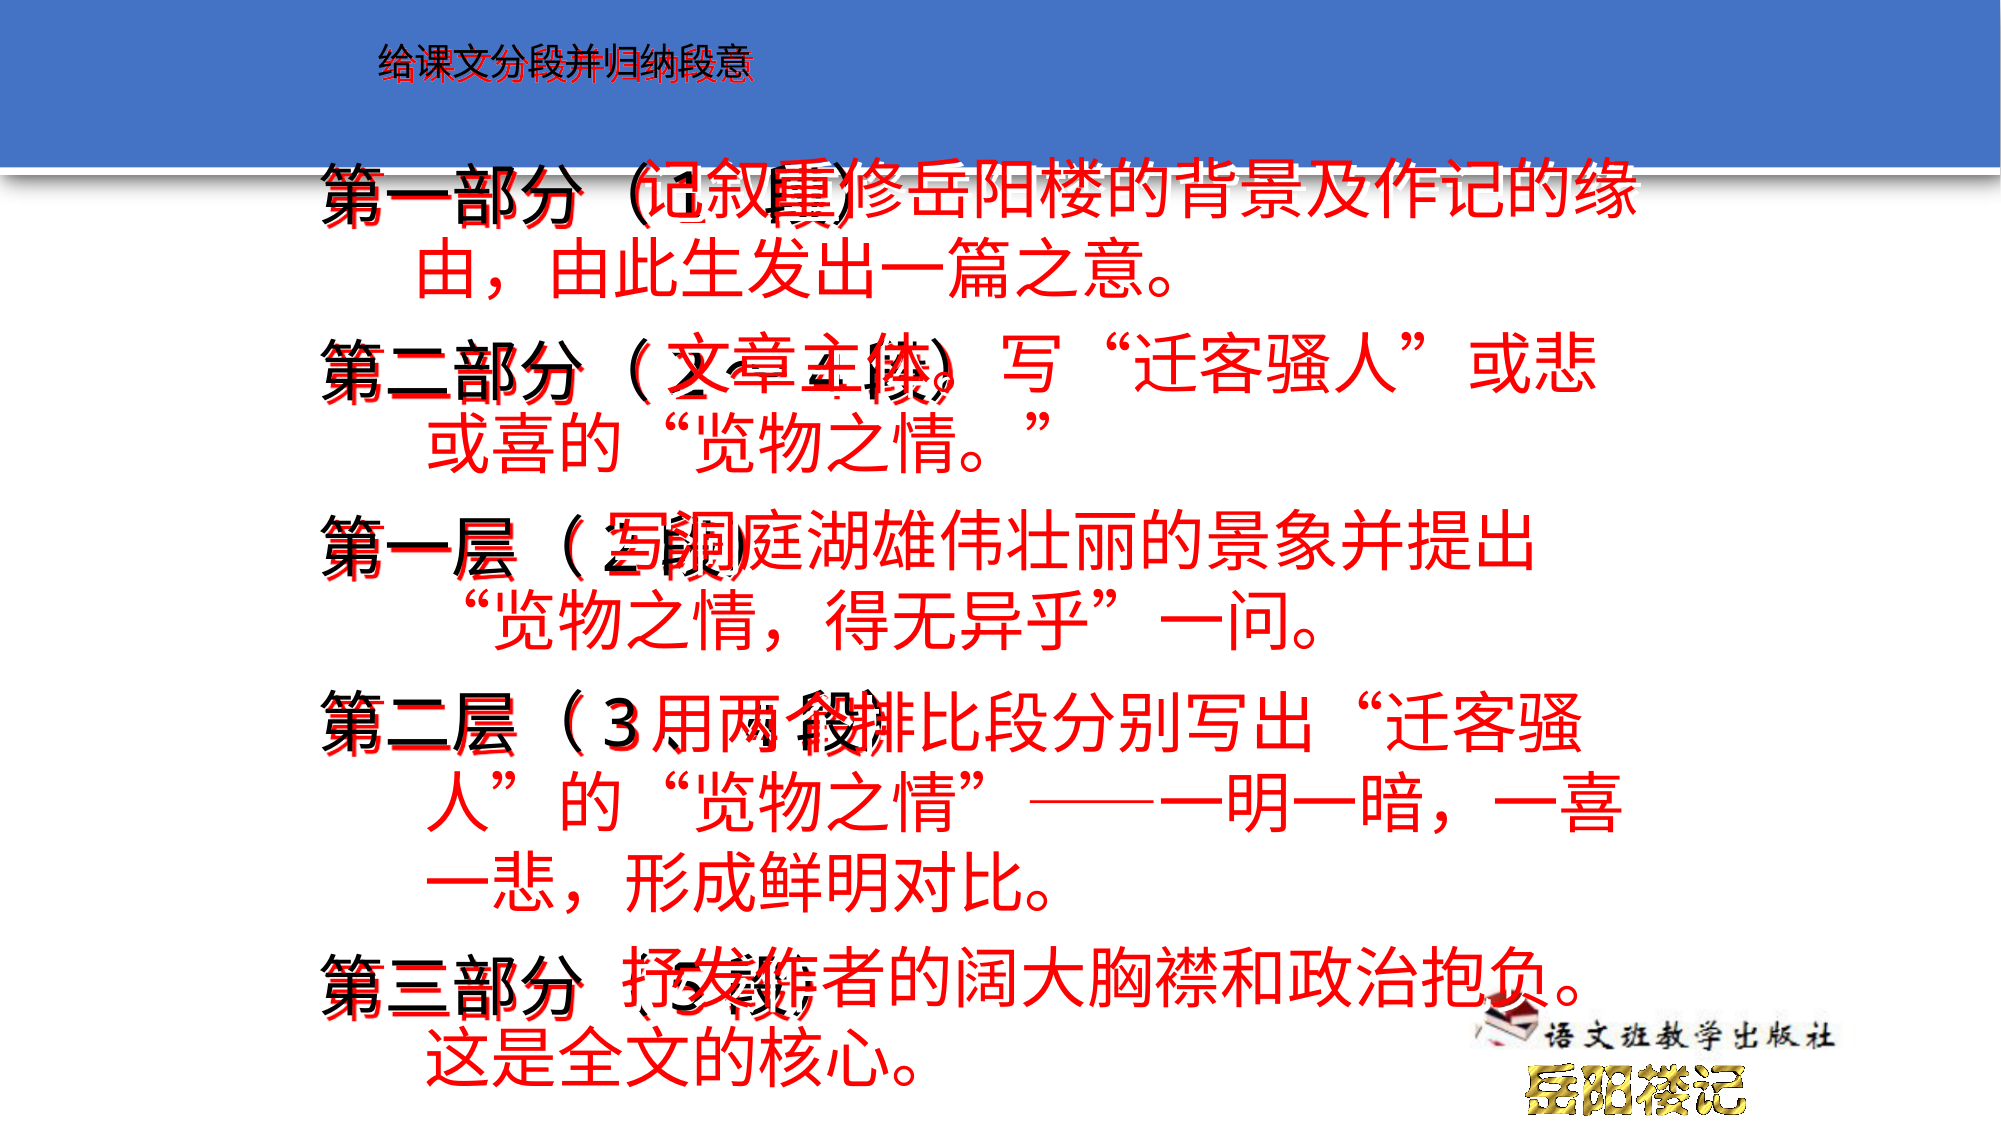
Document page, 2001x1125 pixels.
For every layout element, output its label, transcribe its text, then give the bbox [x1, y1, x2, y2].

text_box 抒发作者的阔大胸襟和政治抱负。这是全文的核心。 [409, 928, 1686, 1104]
text_box 记叙重修岳阳楼的背景及作记的缘由，由此生发出一篇之意。 [397, 139, 1662, 314]
text_box 写洞庭湖雄伟壮丽的景象并提出“览物之情，得无异乎”一问。 [409, 491, 1638, 667]
text_box 第一部分（1 段） 第二部分（2～4段） 第一层（2段） 第二层（3、4段） 第三部分（5段） [303, 137, 1024, 1120]
text_box 给课文分段并归纳段意 [362, 30, 1473, 91]
picture [0, 0, 2001, 1125]
text_box 文章主体。写“迁客骚人”或悲或喜的“览物之情。” [409, 314, 1638, 489]
text_box 用两个排比段分别写出“迁客骚人”的“览物之情”——一明一暗，一喜一悲，形成鲜明对比。 [409, 673, 1686, 928]
